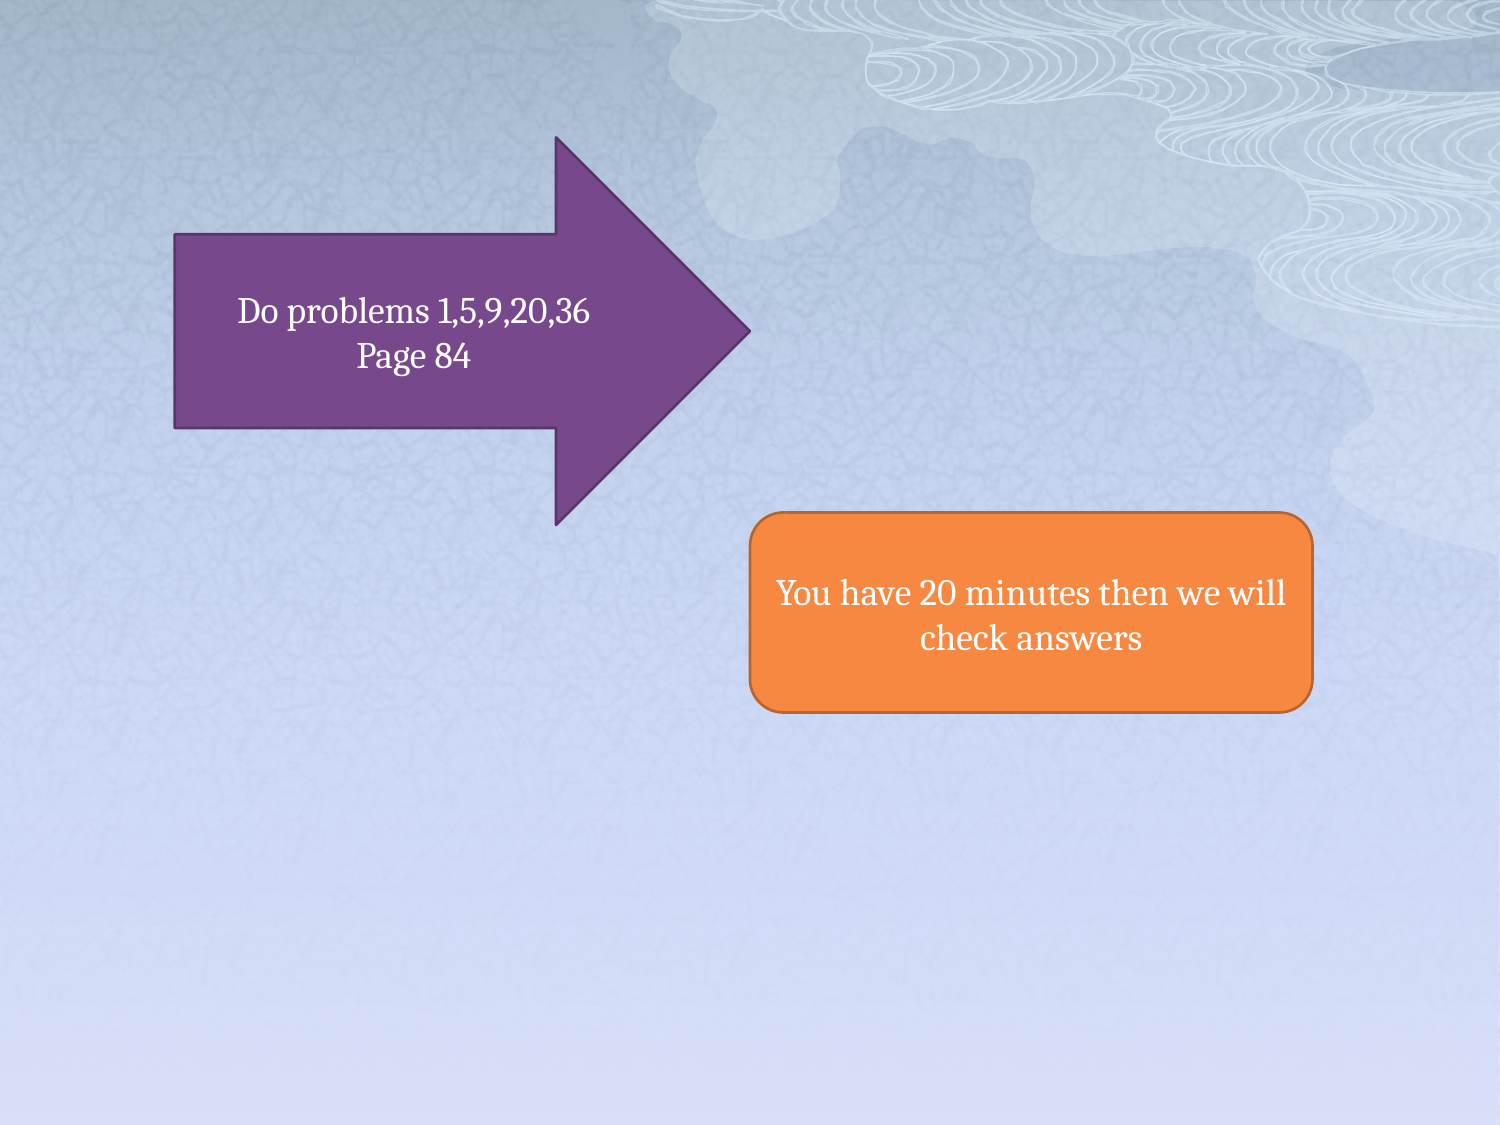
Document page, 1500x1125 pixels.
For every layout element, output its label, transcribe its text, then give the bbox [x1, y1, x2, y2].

text_box You have 20 minutes then we will check answers [748, 511, 1314, 714]
text_box Do problems 1,5,9,20,36 Page 84 [173, 136, 751, 527]
